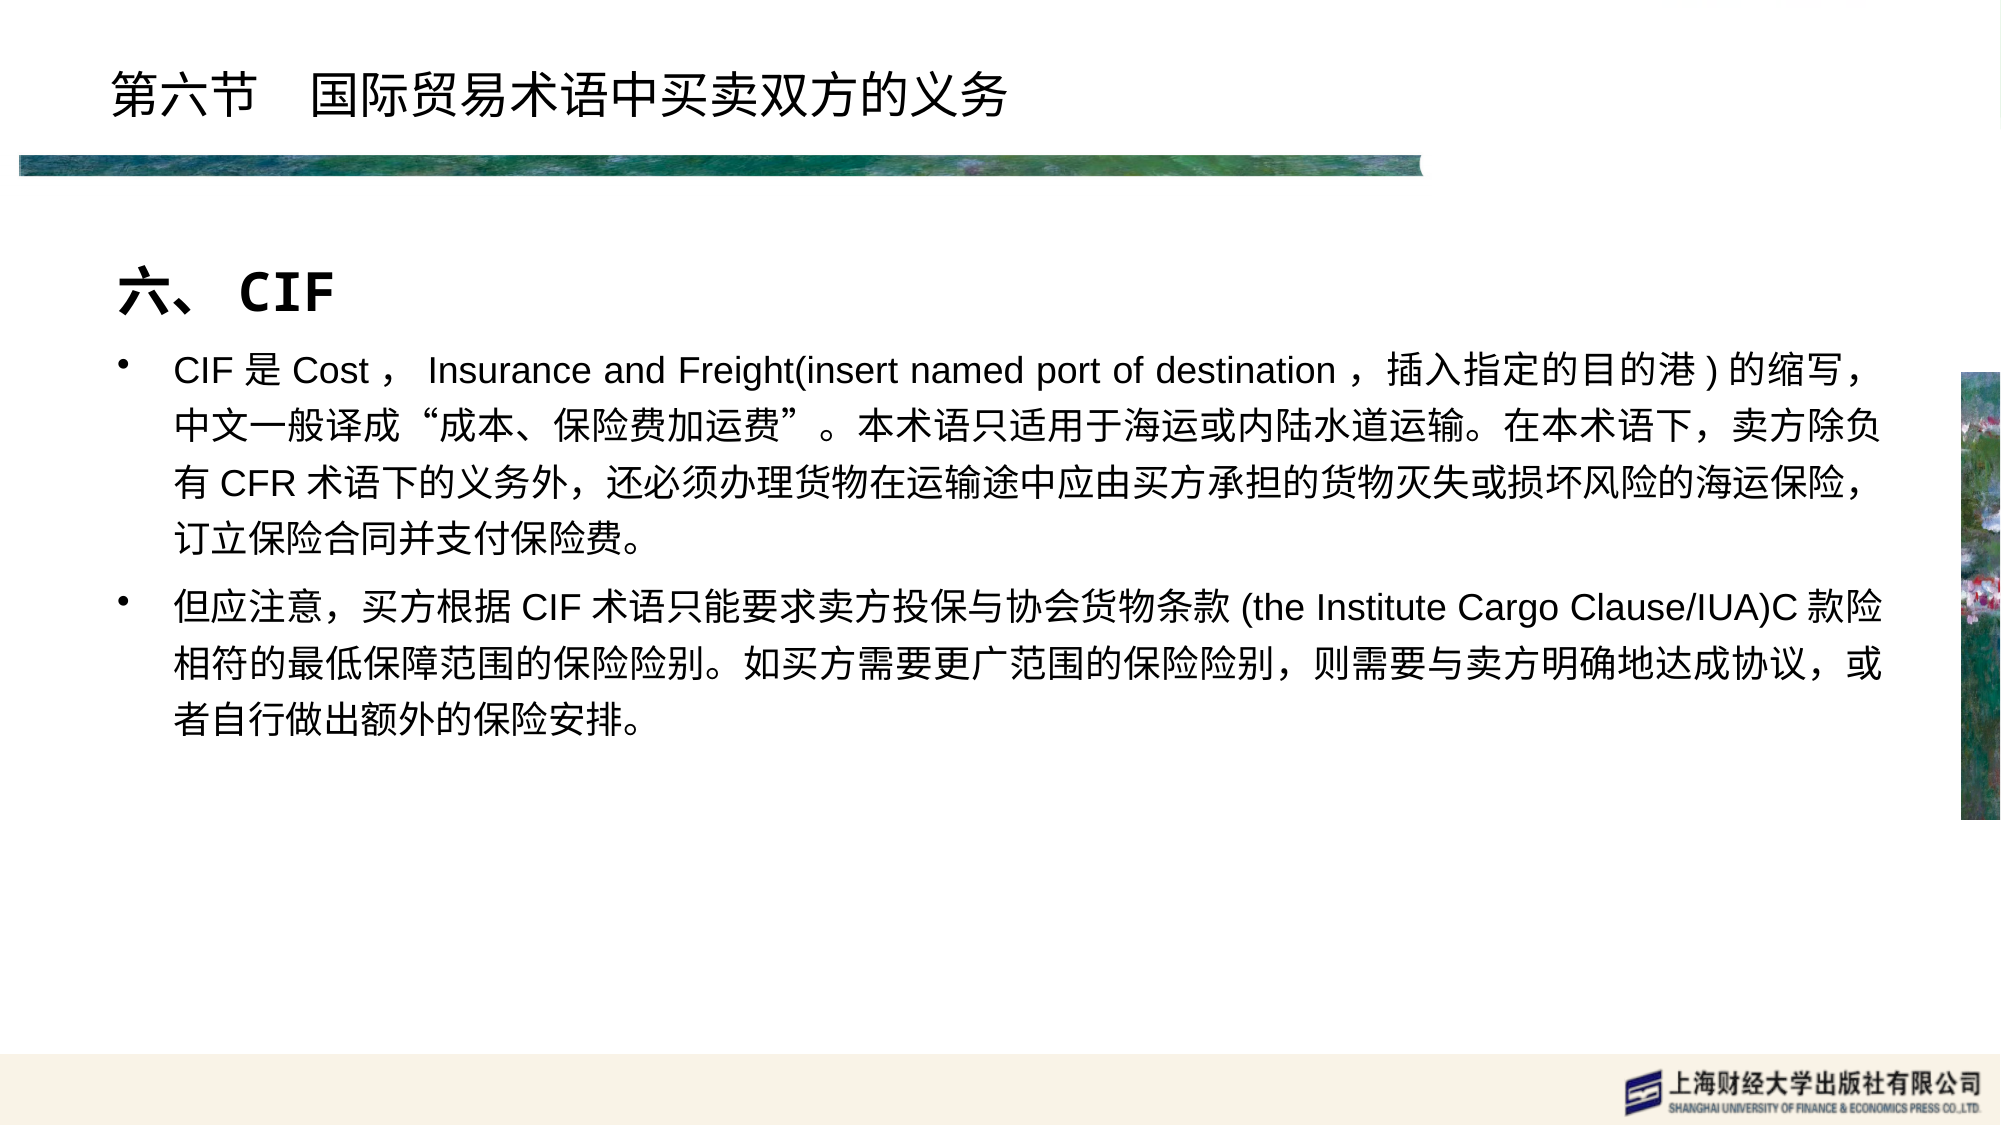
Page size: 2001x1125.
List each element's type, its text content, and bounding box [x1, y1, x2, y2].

picture [0, 0, 2001, 1125]
list 六、CIF CIF是Cost，Insurance and Freight(insert named port of destination，插入指定的目的港)的缩写，中文一般译成“成本、保险费加运费”。本术语只适用于海运或内陆水道运输。在本术语下，卖方除负有CFR术语下的义务外，还必须办理货物在运输途中应由买方承担的货物灭失或损坏风险的海运保险，订立保险合同并支付保险费。 但应注意，买方根据CIF术语只能要求卖方投保与协会货物条款(the Institute Cargo Clause/IUA)C款险相符的最低保障范围的保险险别。如买方需要更广范围的保险险别，则需要与卖方明确地达成协议，或者自行做出额外的保险安排。 [102, 233, 1898, 1032]
title 第六节 国际贸易术语中买卖双方的义务 [94, 42, 1451, 146]
